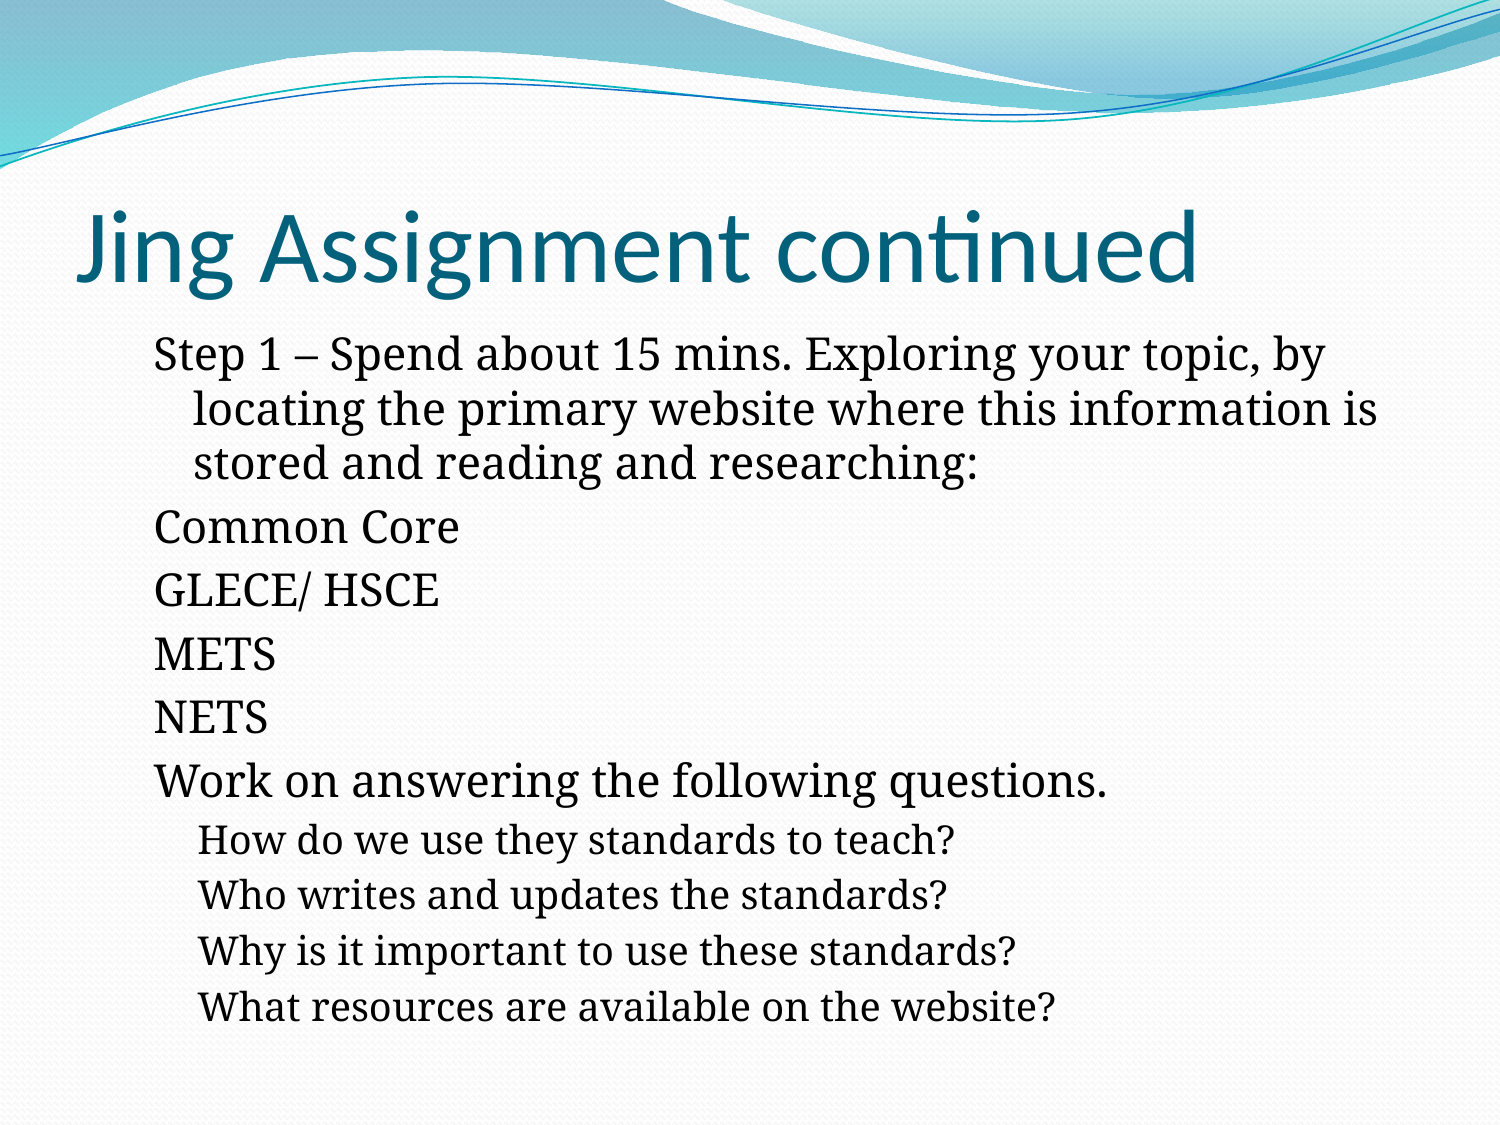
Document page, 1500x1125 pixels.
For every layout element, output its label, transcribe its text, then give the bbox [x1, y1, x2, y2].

list Step 1 – Spend about 15 mins. Exploring your topic, by locating the primary website where this information is stored and reading and researching: Common Core GLECE/ HSCE METS NETS Work on answering the following questions. How do we use they standards to teach? Who writes and updates the standards? Why is it important to use these standards? What resources are available on the website? [75, 317, 1425, 1038]
title Jing Assignment continued [75, 115, 1425, 303]
